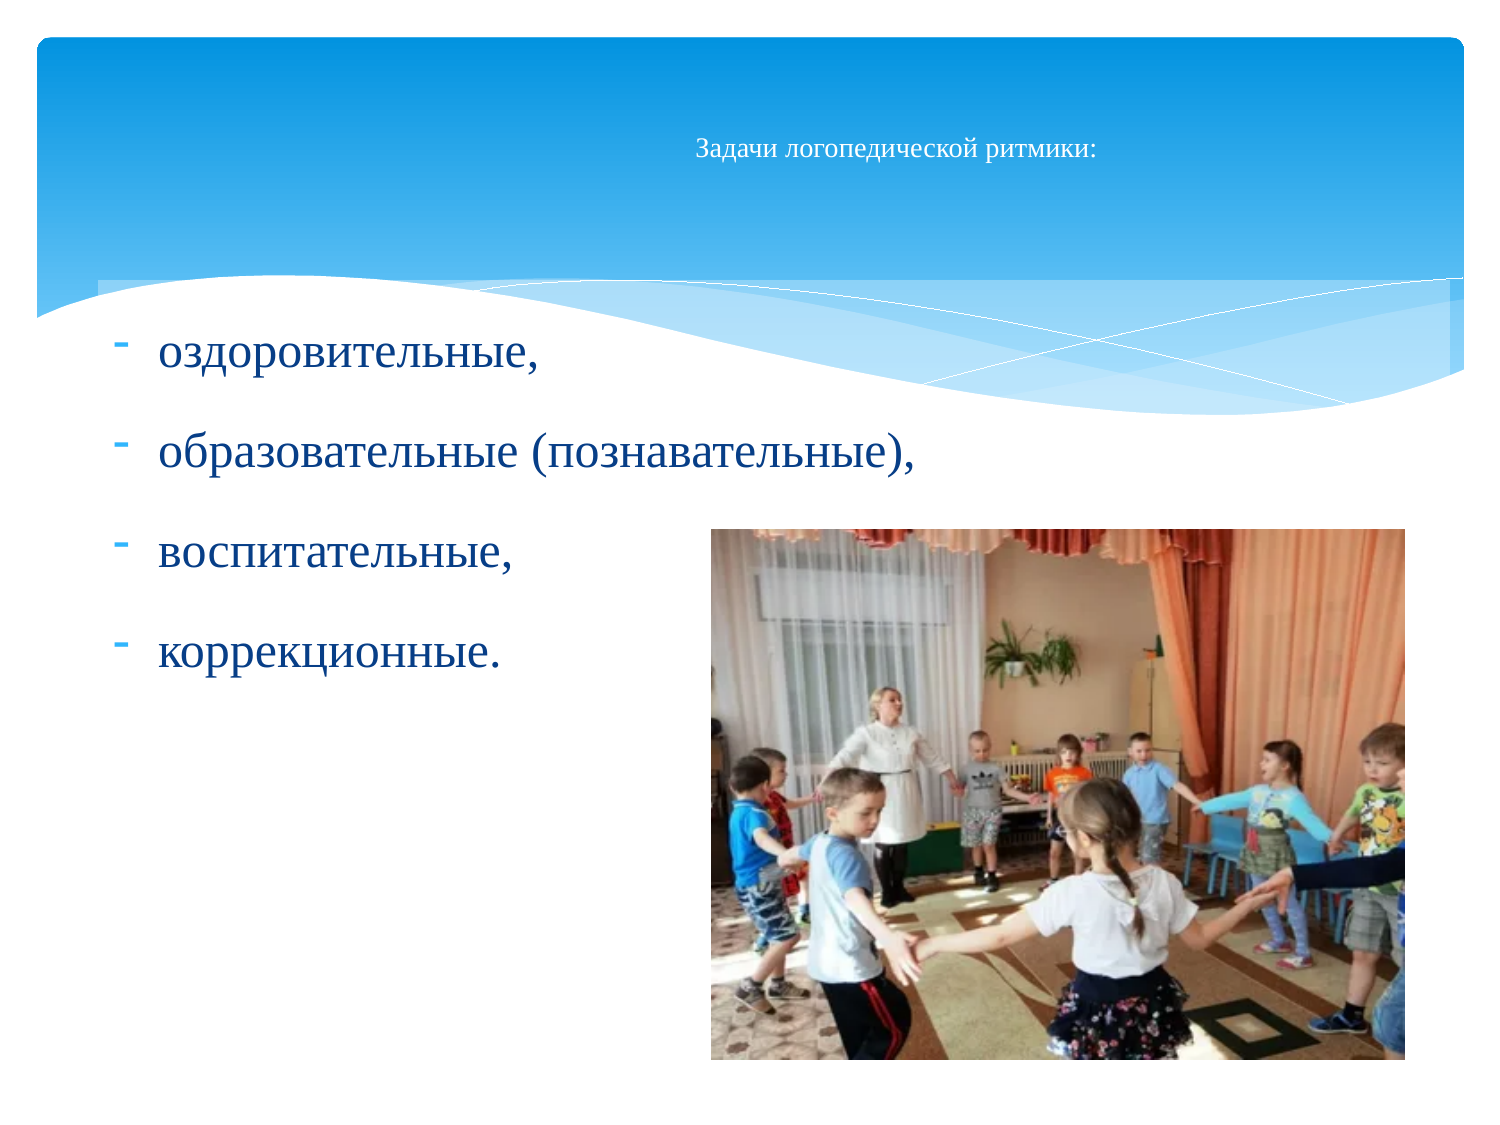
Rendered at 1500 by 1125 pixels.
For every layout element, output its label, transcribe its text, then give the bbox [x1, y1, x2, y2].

picture [711, 529, 1406, 1060]
list оздоровительные, образовательные (познавательные), воспитательные, коррекционные. [98, 280, 1450, 1125]
title Задачи логопедической ритмики: [407, 53, 1394, 240]
